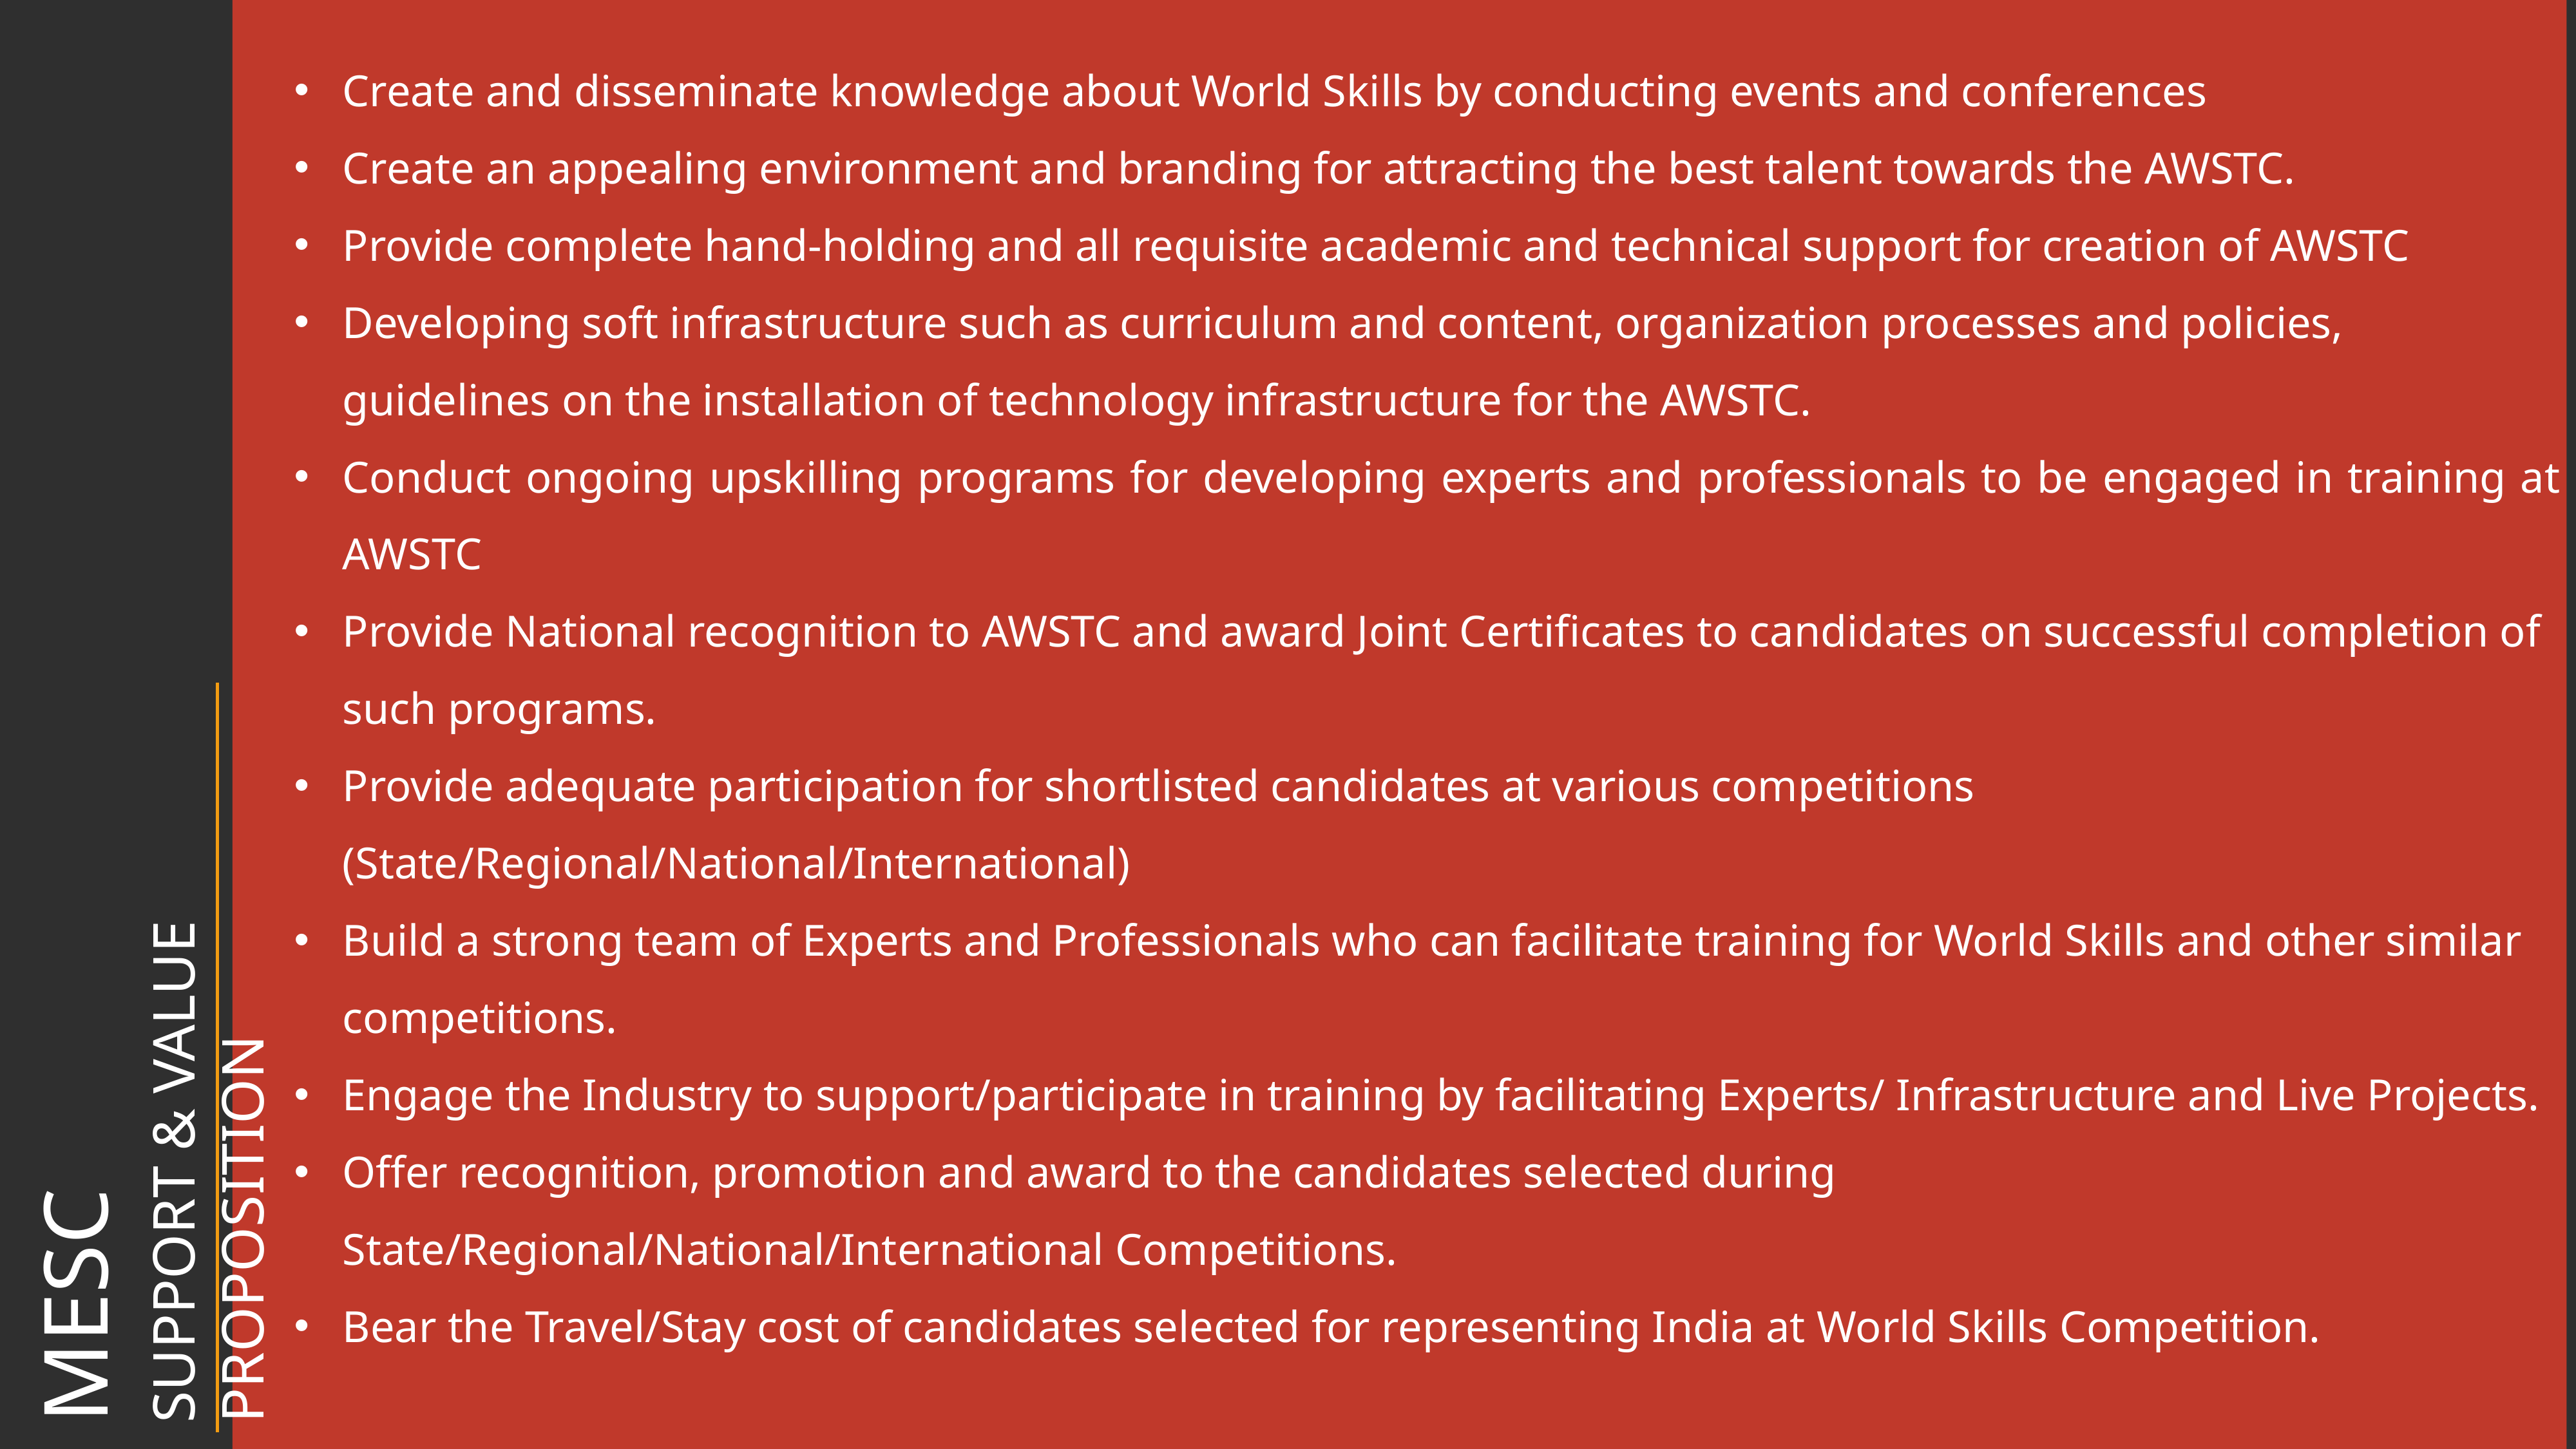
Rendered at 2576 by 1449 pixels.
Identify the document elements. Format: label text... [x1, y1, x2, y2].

text_box [2567, 0, 2576, 1449]
text_box [232, 0, 2567, 874]
text_box [0, 0, 232, 874]
text_box [0, 1077, 232, 1449]
text_box [232, 1077, 2567, 1449]
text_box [0, 874, 573, 1077]
text_box Create and disseminate knowledge about World Skills by conducting events and conferences Create an appealing environment and branding for attracting the best talent towards the AWSTC. Provide complete hand-holding and all requisite academic and technical support for creation of AWSTC Developing soft infrastructure such as curriculum and content, organization processes and policies, guidelines on the installation of technology infrastructure for the AWSTC. Conduct ongoing upskilling programs for developing experts and professionals to be engaged in training at AWSTC Provide National recognition to AWSTC and award Joint Certificates to candidates on successful completion of such programs. Provide adequate participation for shortlisted candidates at various competitions (State/Regional/National/International) Build a strong team of Experts and Professionals who can facilitate training for World Skills and other similar competitions. Engage the Industry to support/participate in training by facilitating Experts/ Infrastructure and Live Projects. Offer recognition, promotion and award to the candidates selected during State/Regional/National/International Competitions. Bear the Travel/Stay cost of candidates selected for representing India at World Skills Competition. [284, 33, 2573, 1356]
